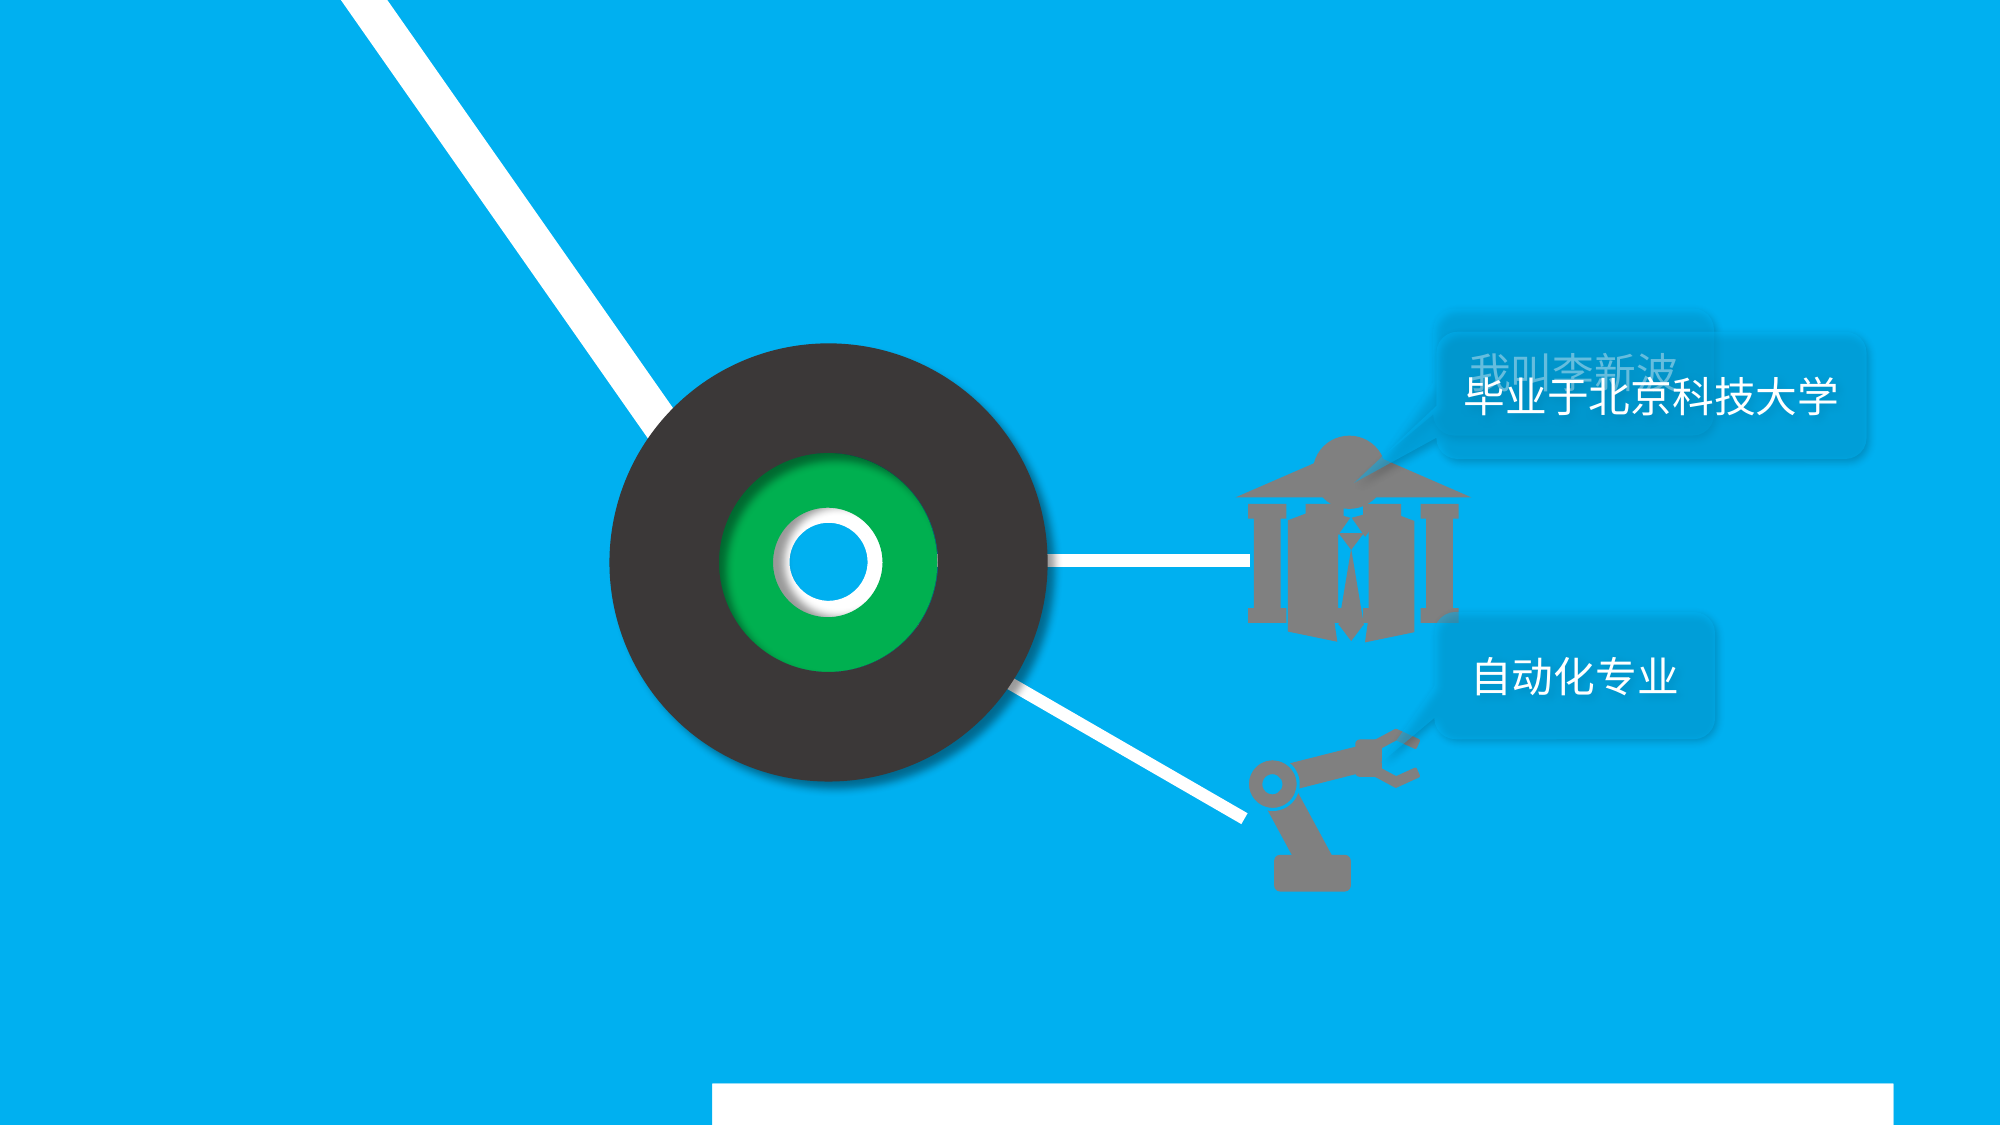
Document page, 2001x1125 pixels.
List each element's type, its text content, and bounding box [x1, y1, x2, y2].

text_box [711, 1083, 1895, 1125]
text_box [339, 0, 673, 438]
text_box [916, 672, 1245, 819]
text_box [1287, 435, 1415, 446]
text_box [1245, 733, 1420, 892]
text_box [637, 672, 916, 783]
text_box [1235, 446, 1472, 623]
text_box [638, 342, 1019, 452]
text_box 自动化专业 [1400, 610, 1717, 741]
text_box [406, 452, 1250, 672]
text_box 我叫李新波 [1395, 307, 1715, 435]
text_box 毕业于北京科技大学 [1403, 330, 1868, 461]
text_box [1287, 623, 1415, 643]
